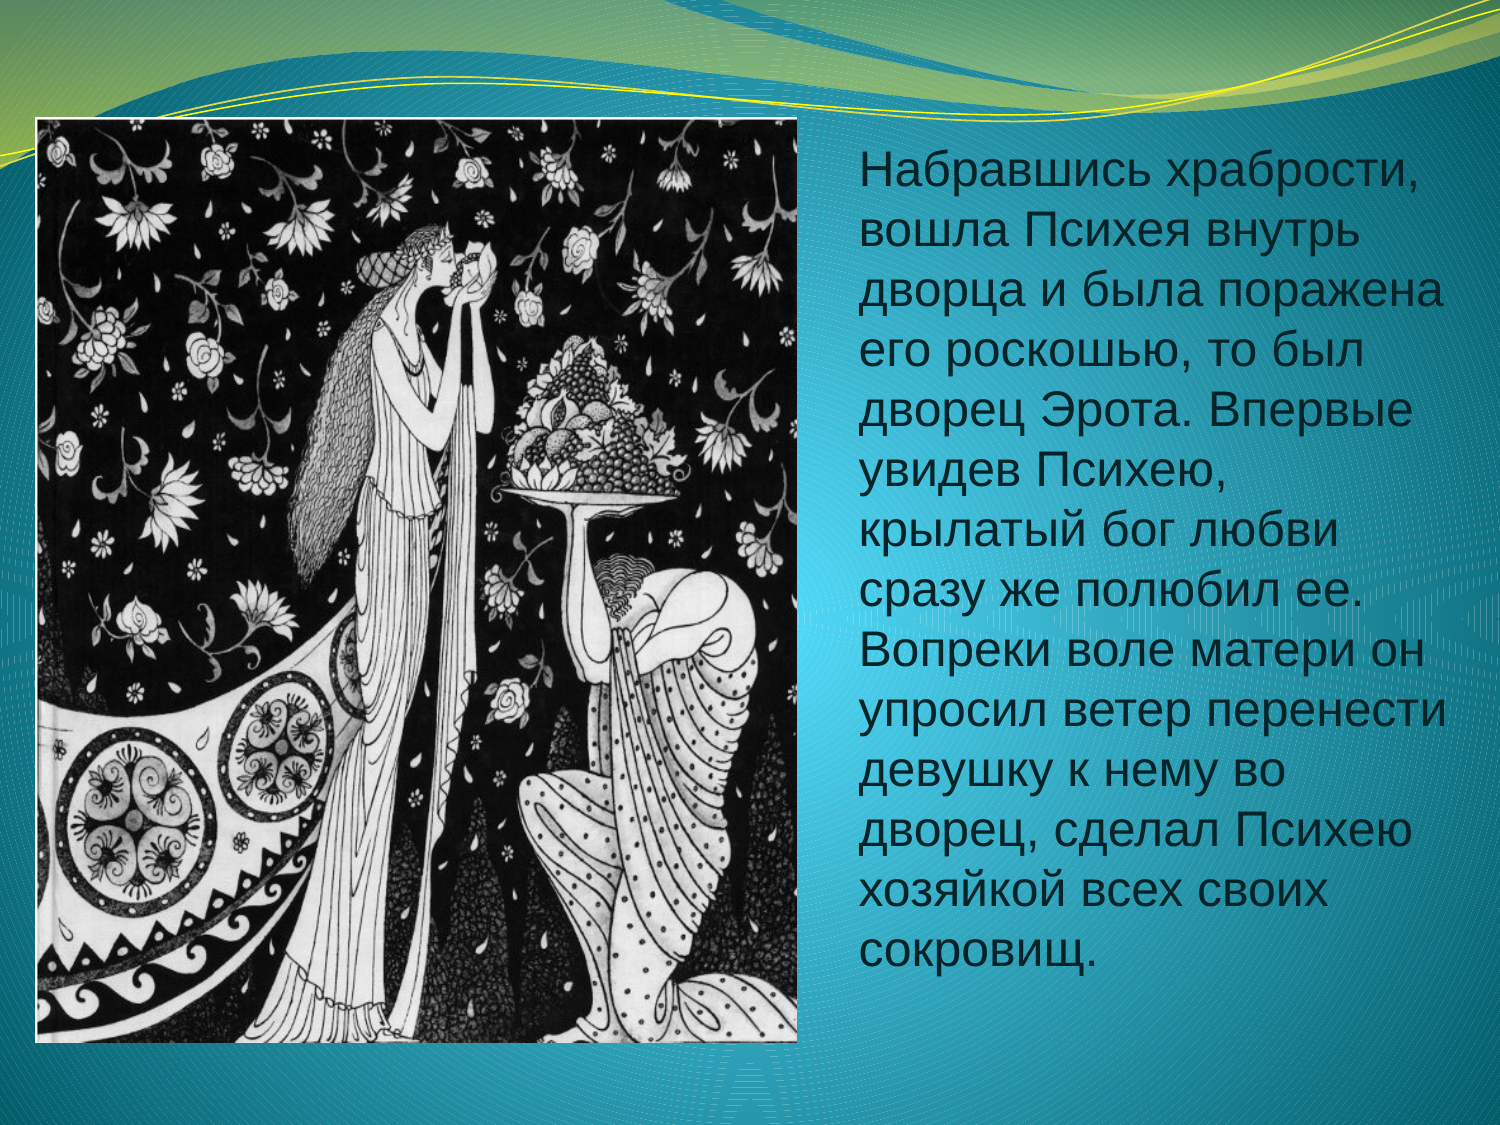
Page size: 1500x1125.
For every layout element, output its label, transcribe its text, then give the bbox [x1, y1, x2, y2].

text_box Набравшись храбрости, вошла Психея внутрь дворца и была поражена его роскошью, то был дворец Эрота. Впервые увидев Психею, крылатый бог любви сразу же полюбил ее. Вопреки воле матери он упросил ветер перенести девушку к нему во дворец, сделал Психею хозяйкой всех своих сокровищ. [843, 128, 1465, 984]
picture [34, 116, 798, 1044]
